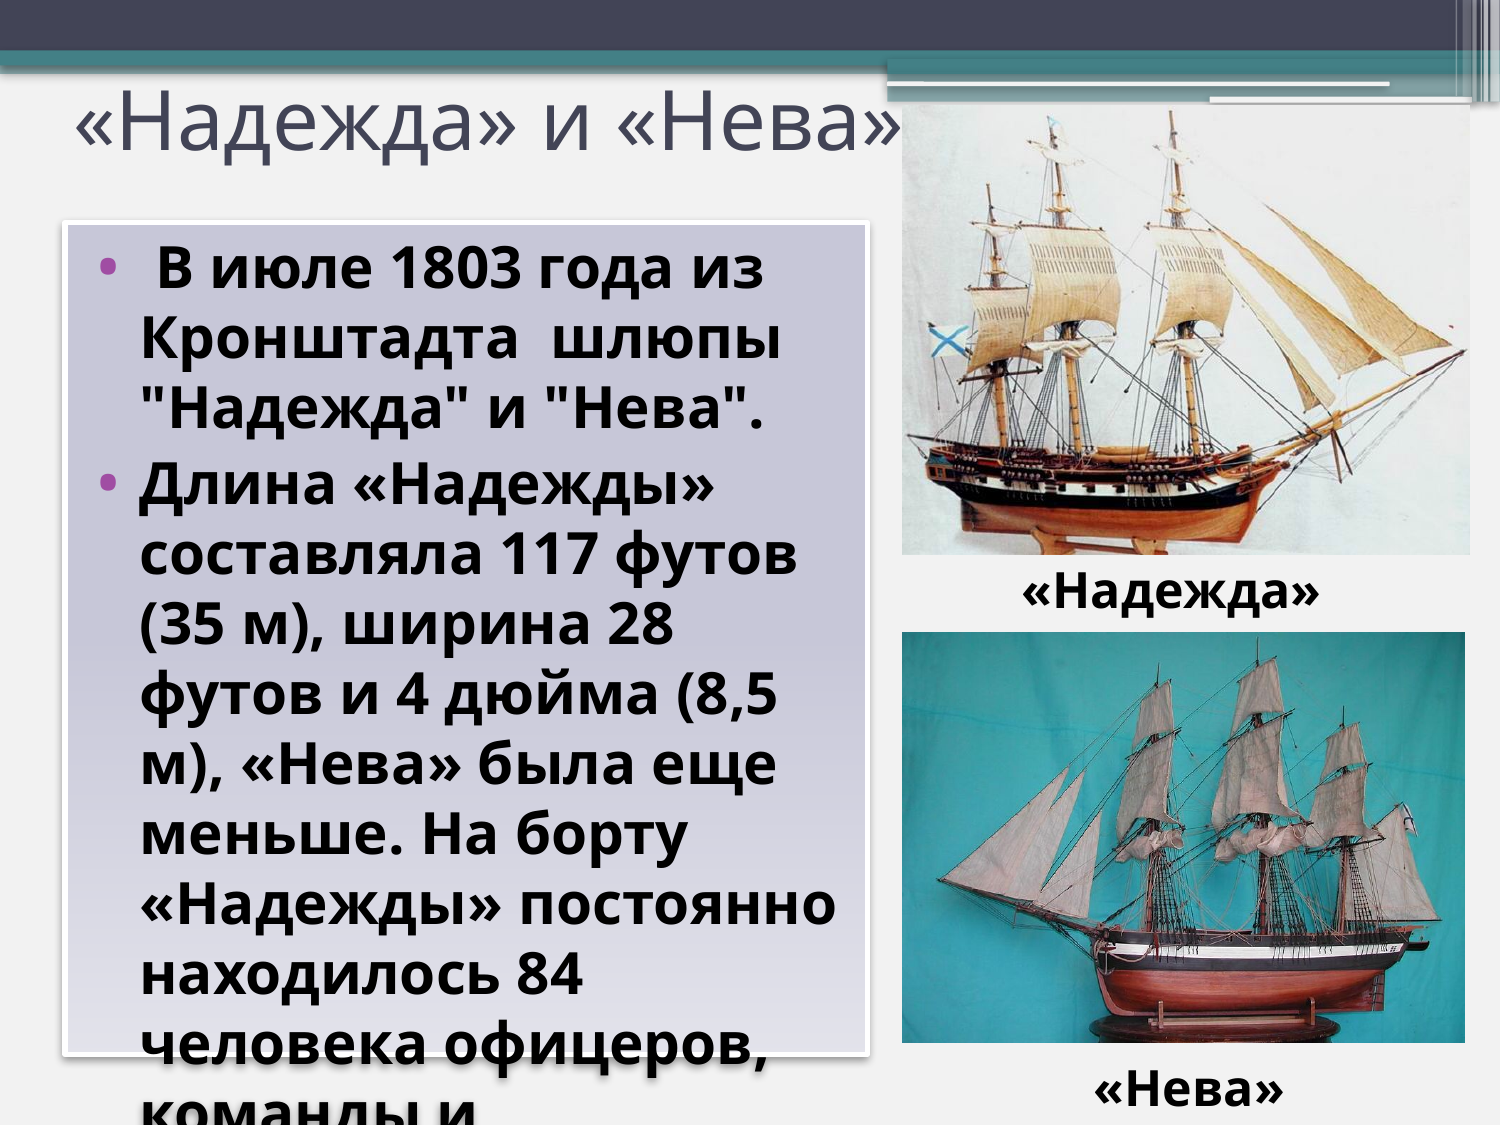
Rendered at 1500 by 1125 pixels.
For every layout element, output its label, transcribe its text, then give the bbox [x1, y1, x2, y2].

text_box «Нева» [972, 1054, 1407, 1124]
list В июле 1803 года из Кронштадта шлюпы "Надежда" и "Нева". Длина «Надежды» составляла 117 футов (35 м), ширина 28 футов и 4 дюйма (8,5 м), «Нева» была еще меньше. На борту «Надежды» постоянно находилось 84 человека офицеров, команды и пассажиров [62, 220, 870, 1057]
picture [902, 105, 1471, 555]
text_box «Надежда» [925, 565, 1418, 626]
picture [902, 632, 1466, 1044]
title «Надежда» и «Нева» [58, 23, 1409, 211]
